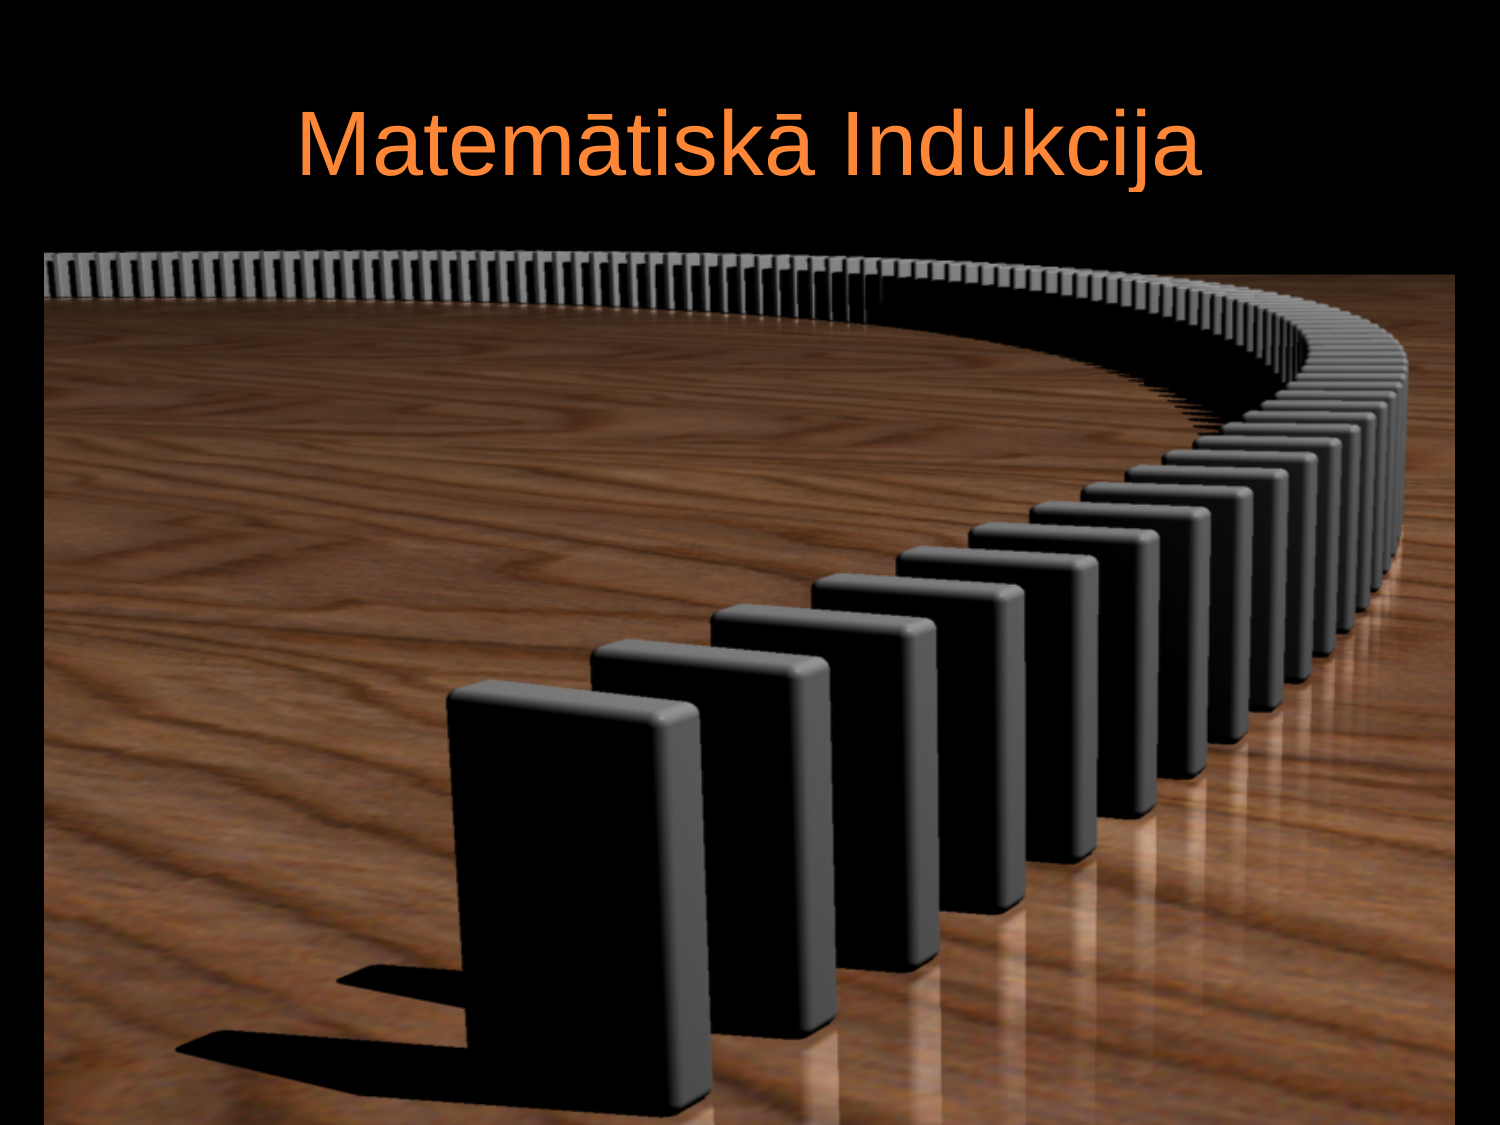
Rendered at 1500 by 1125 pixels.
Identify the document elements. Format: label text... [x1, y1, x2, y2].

picture [43, 192, 1455, 1125]
title Matemātiskā Indukcija [74, 44, 1426, 191]
